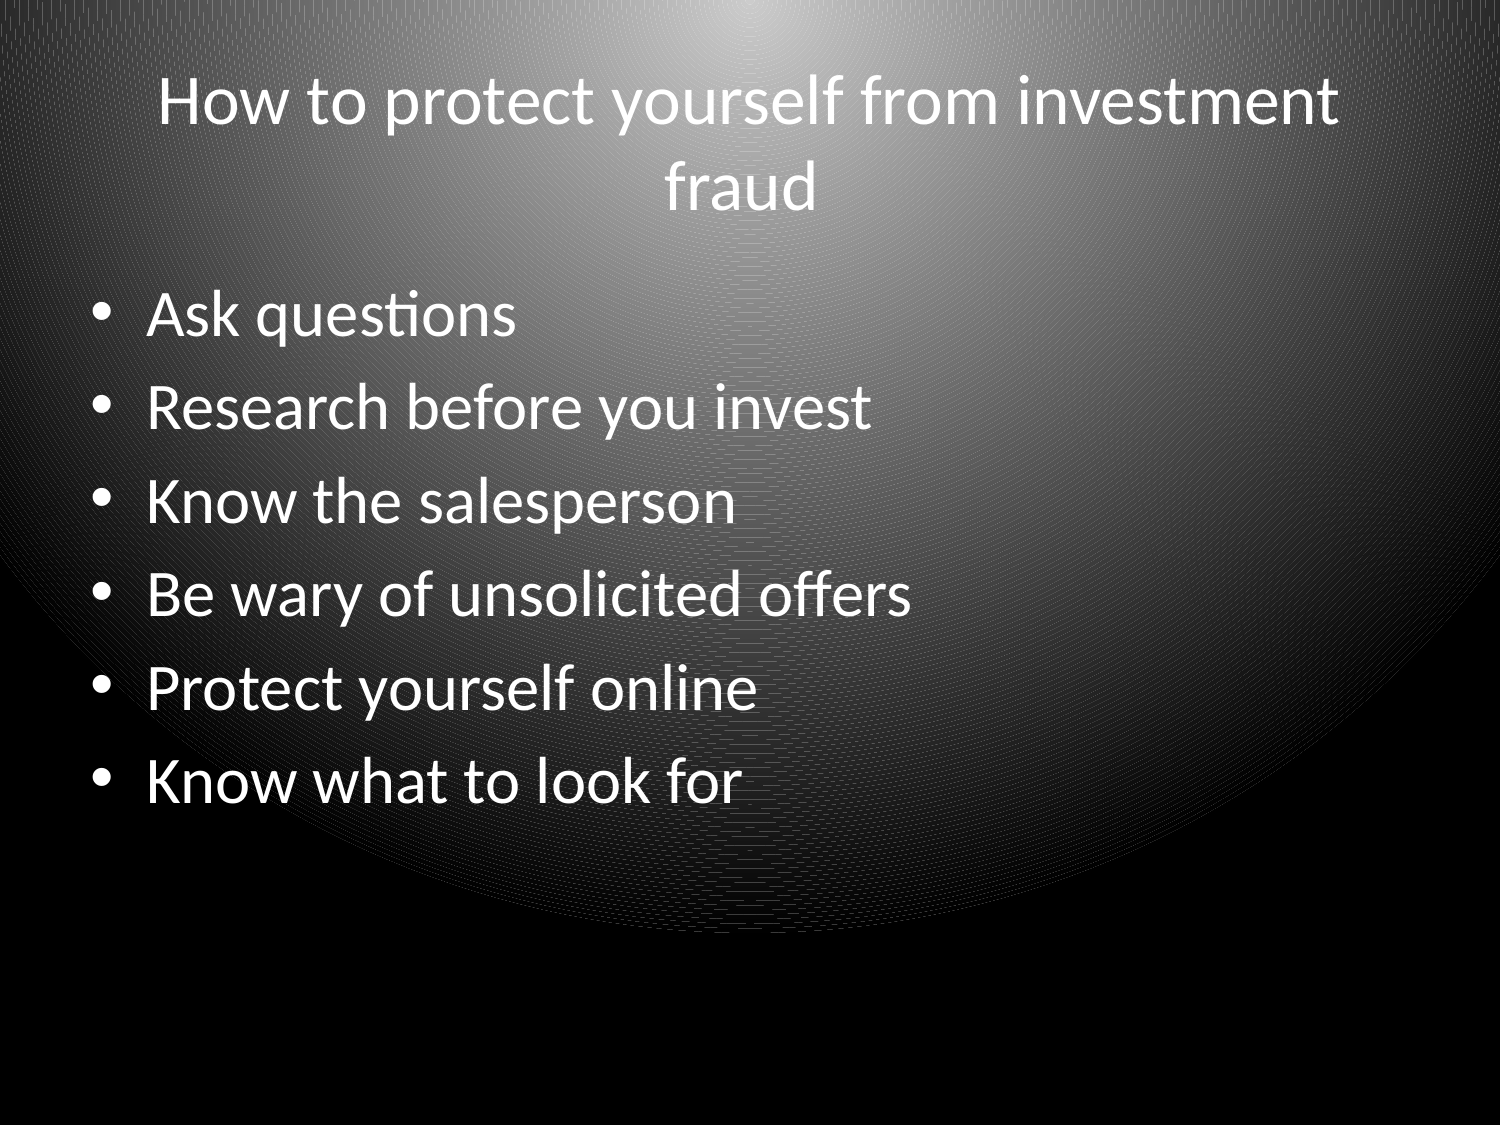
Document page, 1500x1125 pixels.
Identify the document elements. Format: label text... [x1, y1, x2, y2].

title How to protect yourself from investment fraud [75, 45, 1425, 233]
list Ask questions Research before you invest Know the salesperson Be wary of unsolicited offers Protect yourself online Know what to look for [75, 262, 1425, 1005]
